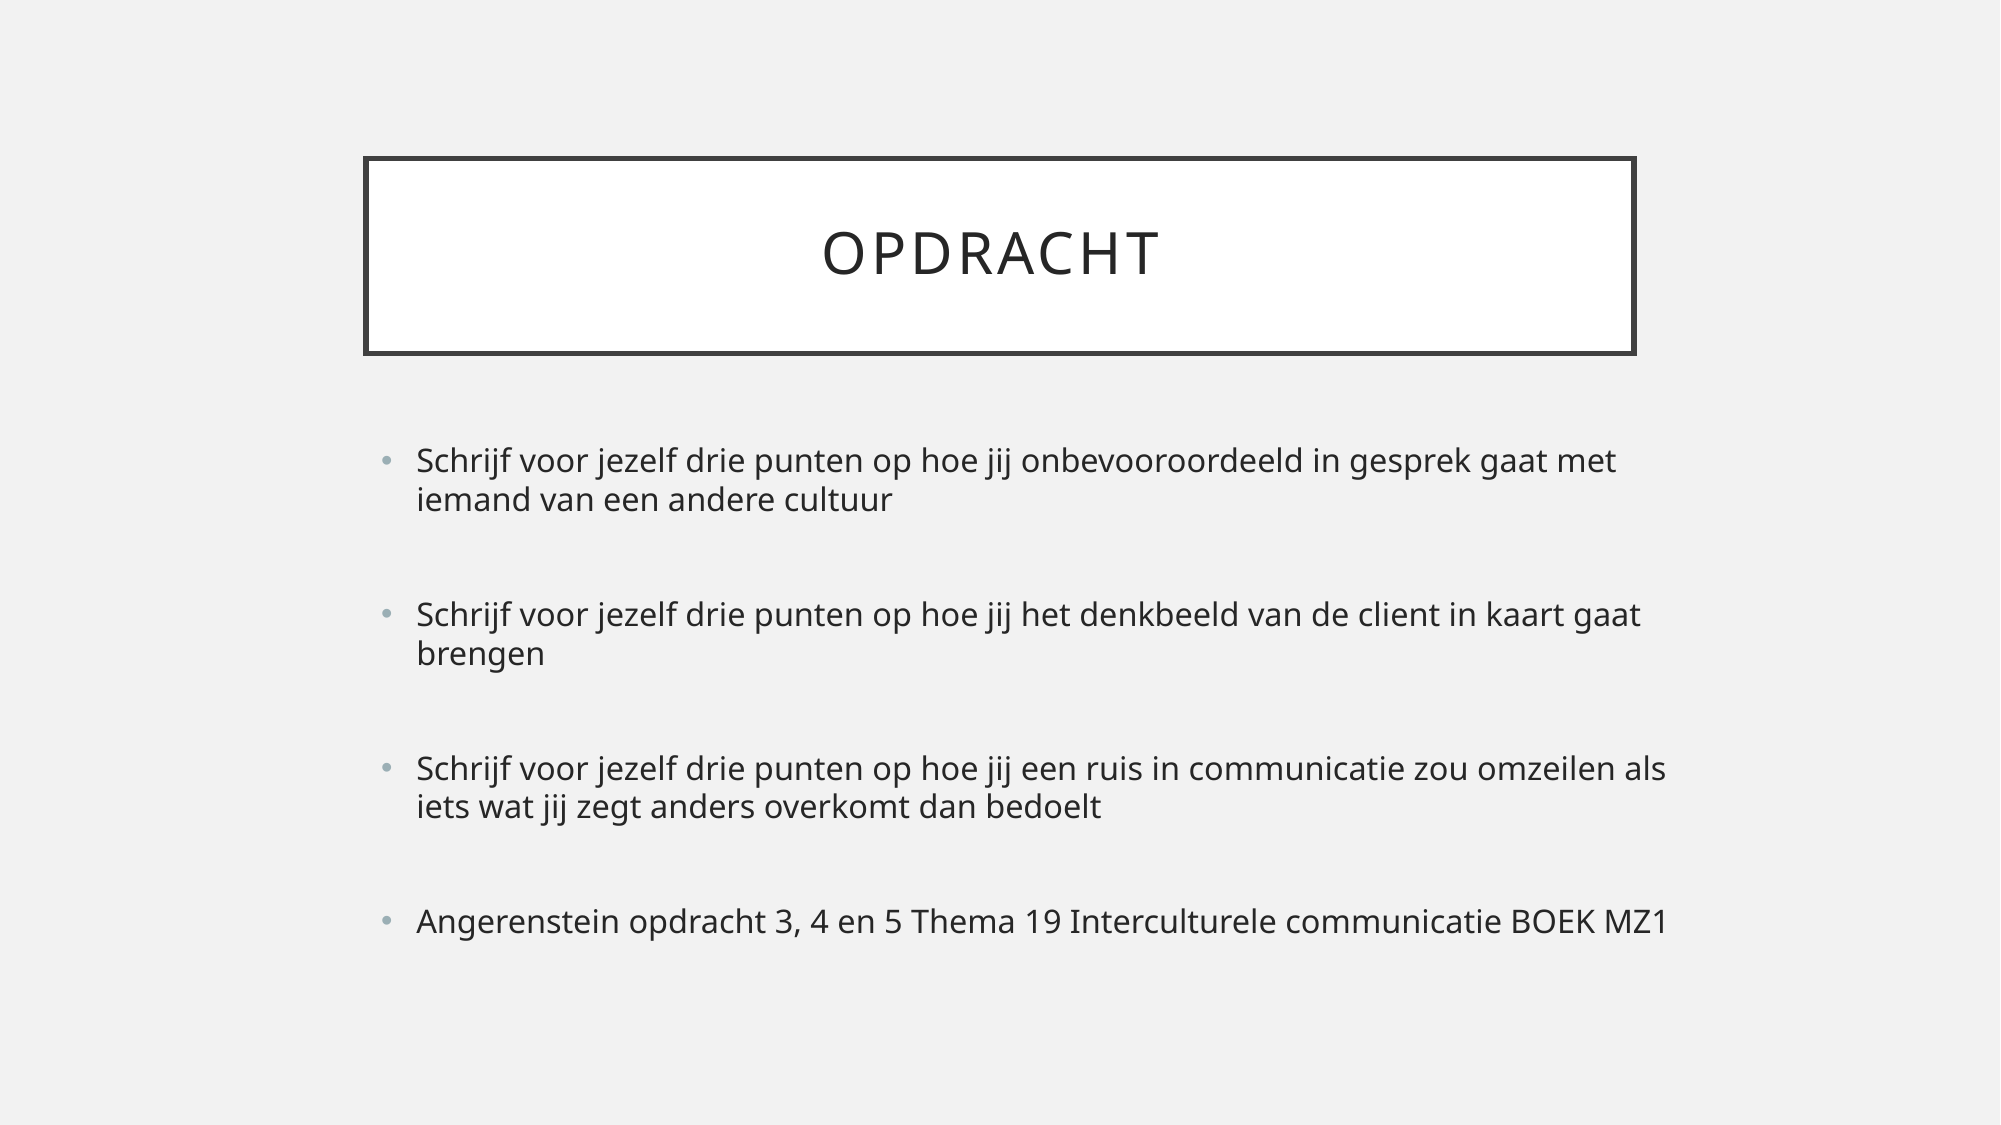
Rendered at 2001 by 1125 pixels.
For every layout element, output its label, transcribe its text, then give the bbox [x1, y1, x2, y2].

title Opdracht [363, 156, 1637, 356]
list Schrijf voor jezelf drie punten op hoe jij onbevooroordeeld in gesprek gaat met iemand van een andere cultuur Schrijf voor jezelf drie punten op hoe jij het denkbeeld van de client in kaart gaat brengen Schrijf voor jezelf drie punten op hoe jij een ruis in communicatie zou omzeilen als iets wat jij zegt anders overkomt dan bedoelt Angerenstein opdracht 3, 4 en 5 Thema 19 Interculturele communicatie BOEK MZ1 [366, 432, 1704, 992]
